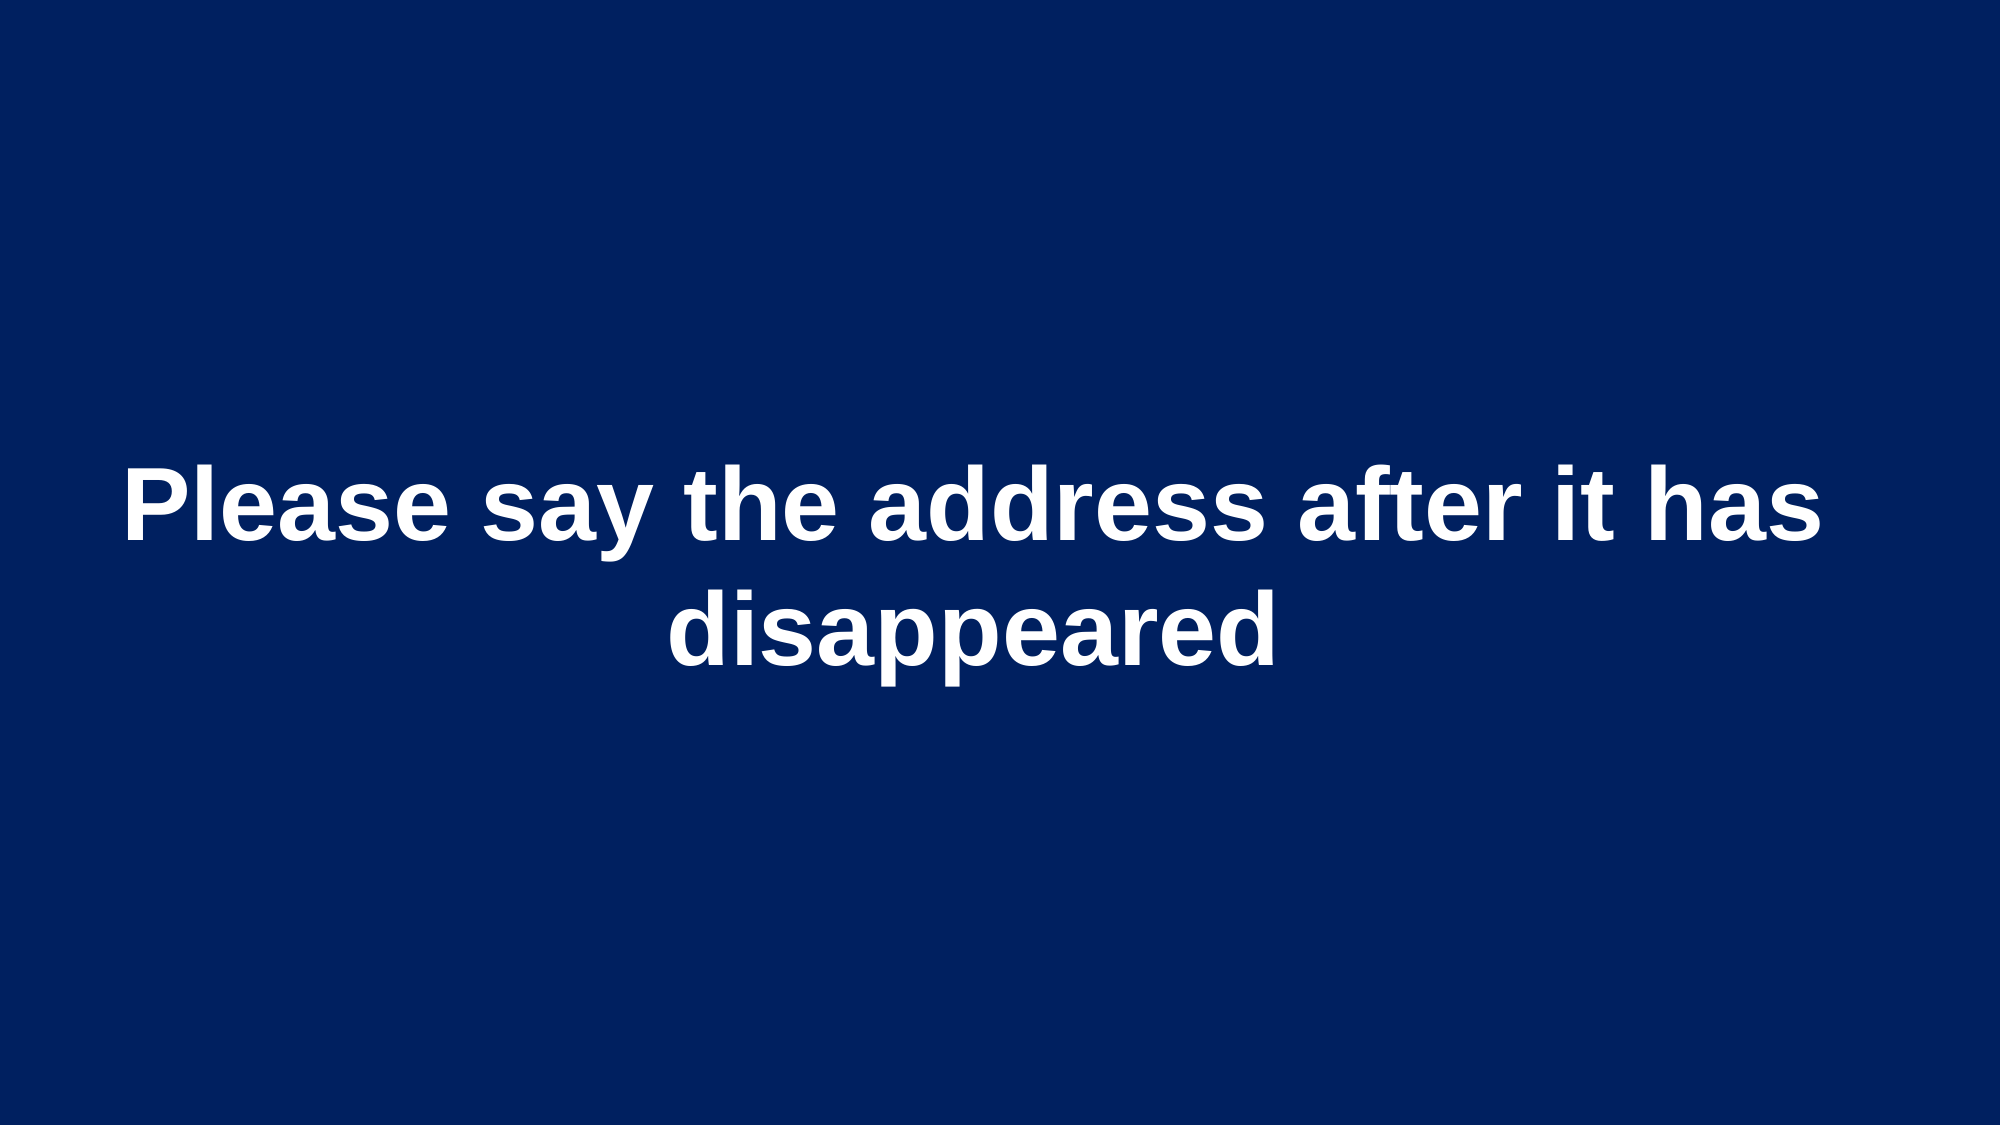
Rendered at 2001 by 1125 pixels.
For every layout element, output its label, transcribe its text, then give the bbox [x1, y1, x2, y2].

text_box Please say the address after it has disappeared [7, 428, 1941, 694]
